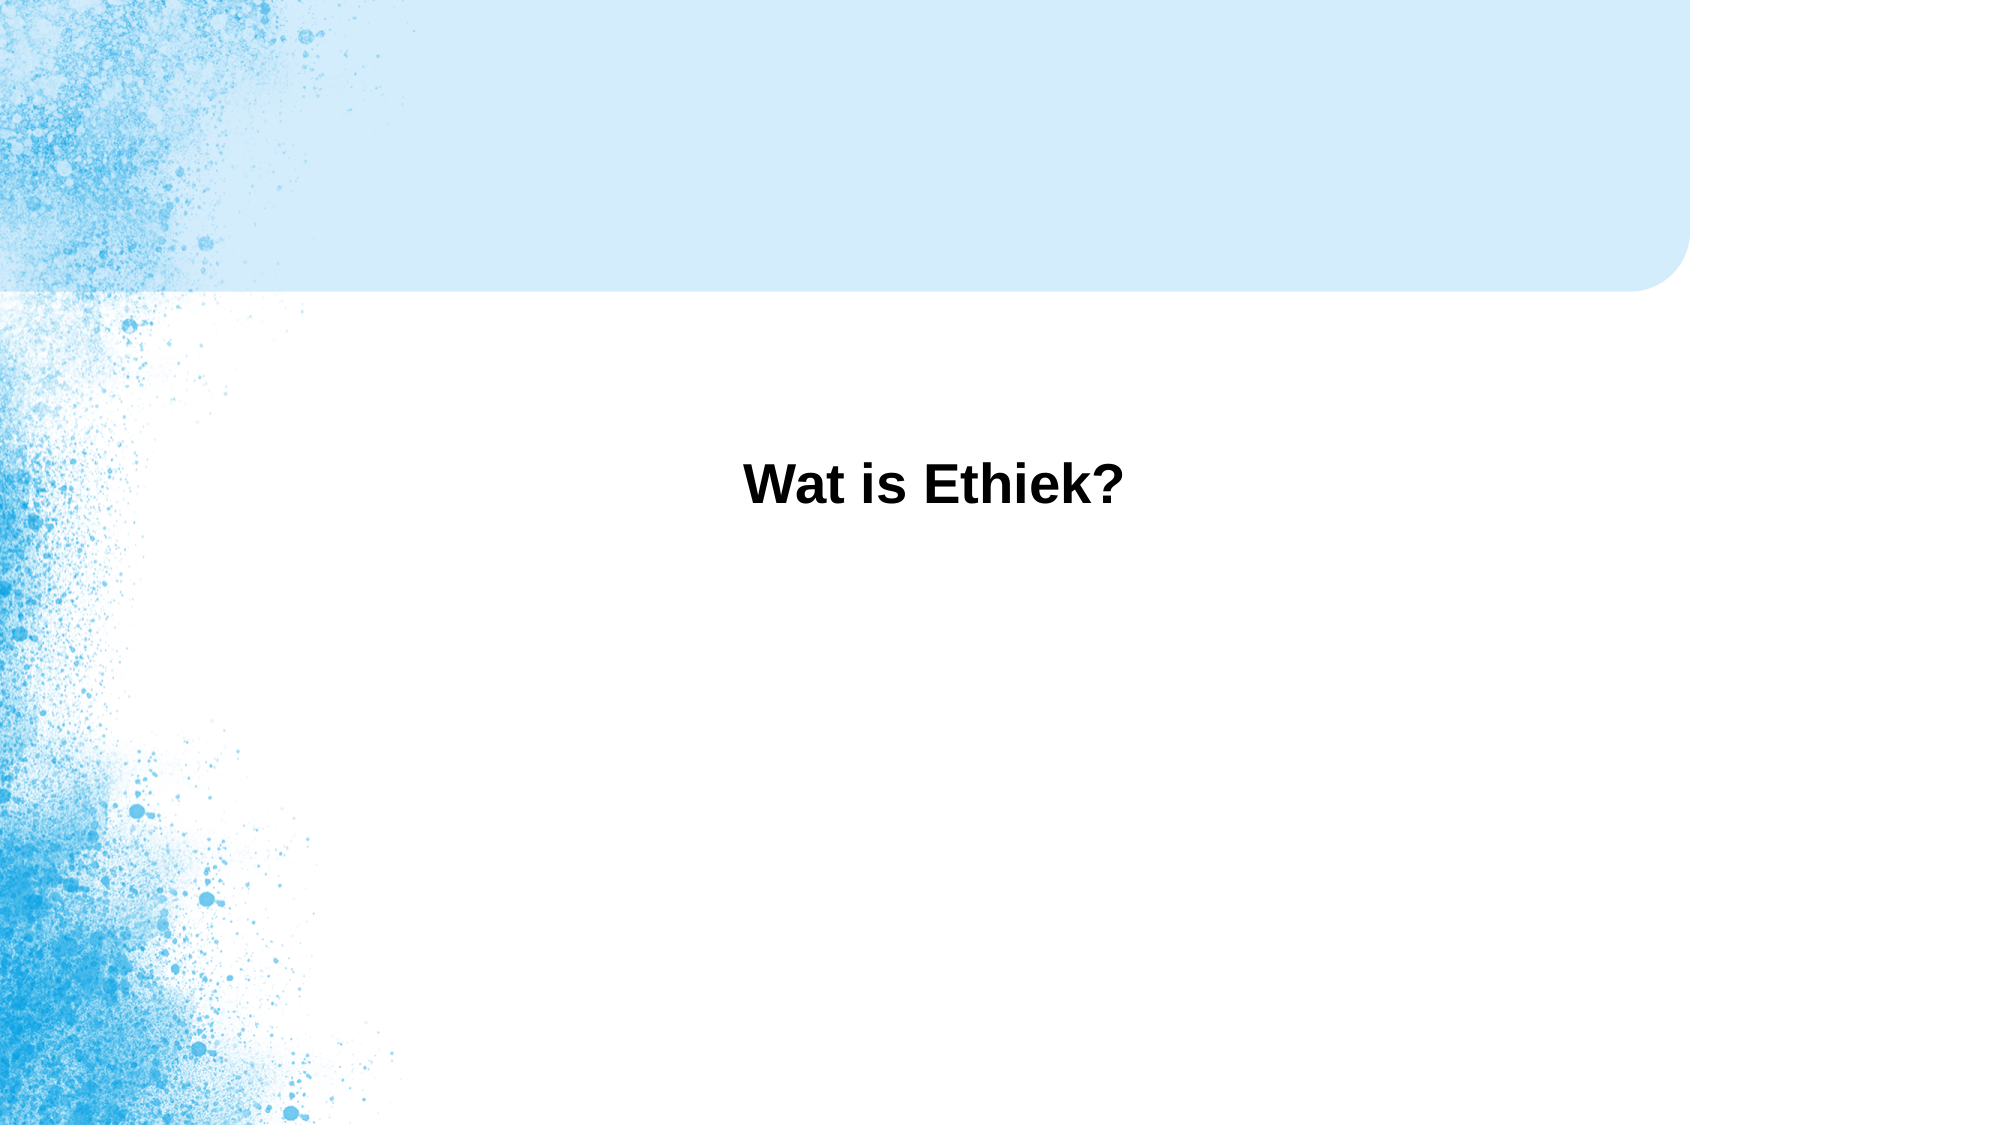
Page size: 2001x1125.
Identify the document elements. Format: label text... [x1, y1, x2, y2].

picture [0, 0, 415, 1125]
list Wat is Ethiek? [220, 379, 1650, 935]
